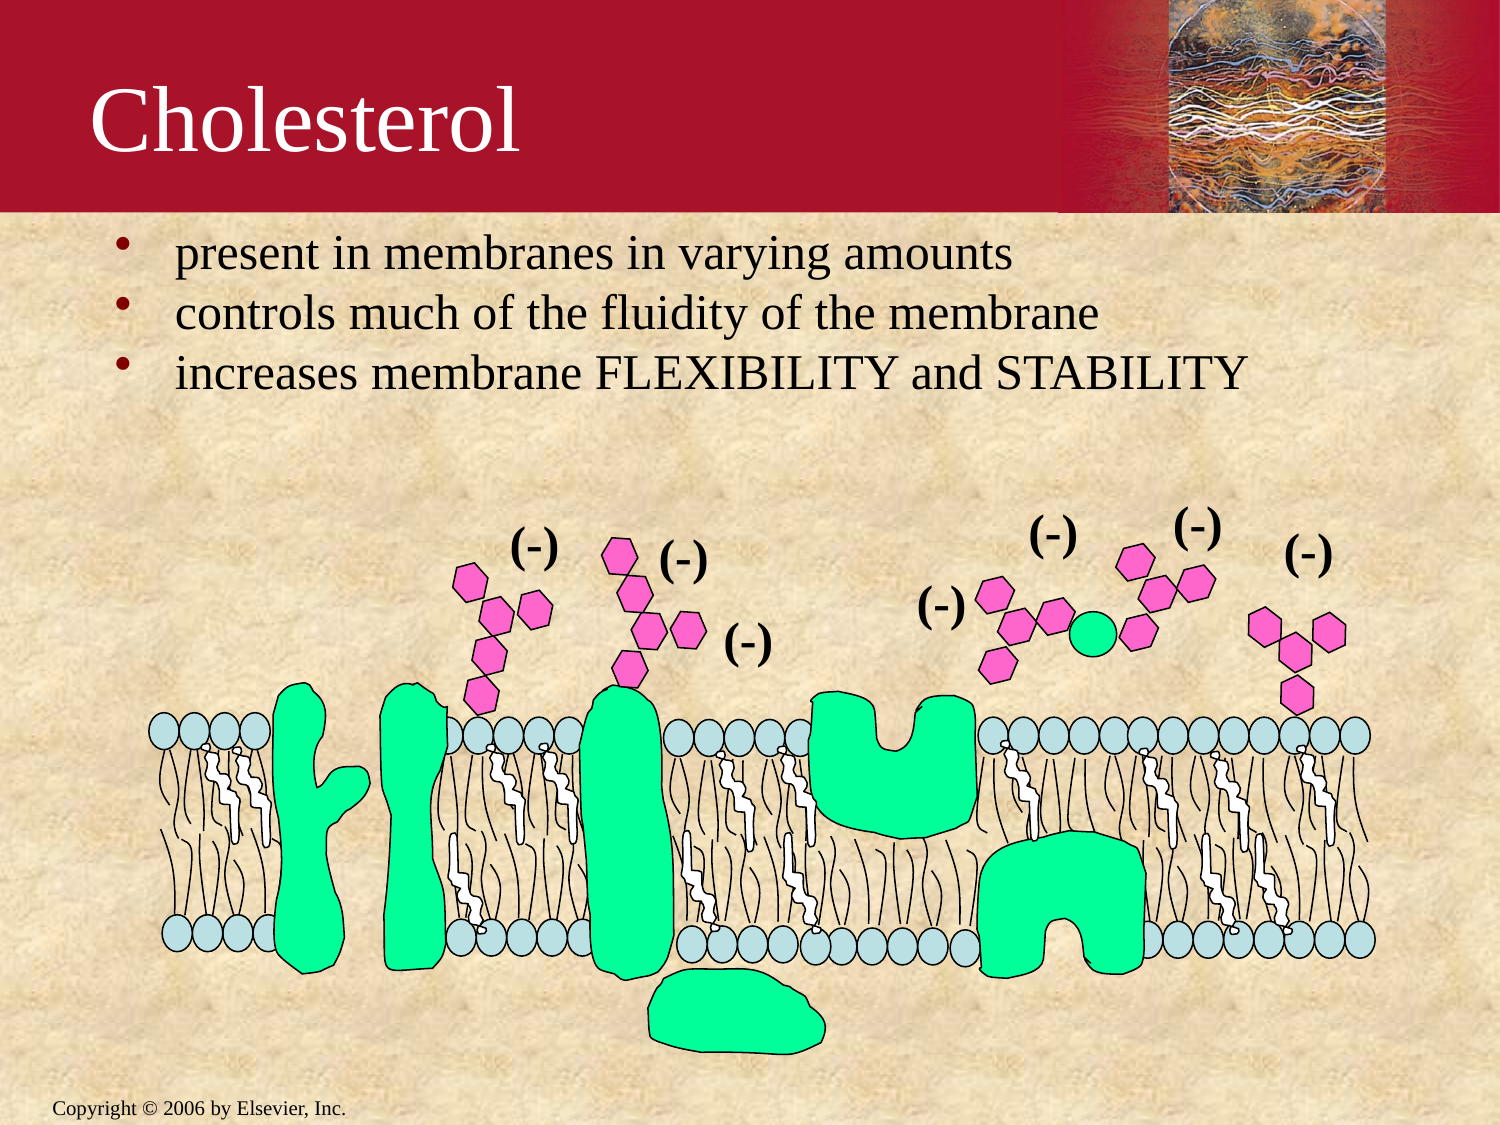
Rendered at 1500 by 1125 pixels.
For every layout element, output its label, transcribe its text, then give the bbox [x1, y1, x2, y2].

text_box [1283, 929, 1293, 935]
text_box [1127, 717, 1158, 754]
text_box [1323, 839, 1345, 922]
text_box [504, 833, 537, 920]
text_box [1104, 755, 1125, 845]
text_box [950, 934, 980, 967]
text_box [567, 830, 589, 920]
text_box [1144, 929, 1163, 959]
text_box [540, 753, 548, 836]
text_box [715, 751, 755, 832]
text_box (-) [901, 562, 971, 638]
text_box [451, 564, 554, 714]
text_box [887, 932, 918, 965]
text_box [212, 845, 220, 916]
text_box (-) [1013, 492, 1109, 542]
text_box [476, 927, 507, 957]
text_box [725, 789, 737, 835]
text_box [513, 753, 523, 796]
text_box [199, 841, 207, 916]
text_box [567, 927, 591, 957]
text_box [1210, 751, 1220, 758]
text_box [539, 743, 579, 829]
text_box [1163, 929, 1194, 959]
text_box [1038, 717, 1069, 755]
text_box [1040, 758, 1062, 841]
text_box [1129, 755, 1151, 838]
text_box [210, 749, 244, 837]
text_box [680, 758, 690, 831]
text_box [1353, 756, 1366, 830]
text_box [1188, 717, 1219, 754]
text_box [710, 839, 732, 921]
text_box [459, 723, 463, 748]
text_box [486, 744, 526, 831]
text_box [1154, 755, 1187, 838]
text_box [1193, 929, 1224, 959]
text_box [672, 835, 705, 923]
text_box [978, 717, 1008, 755]
text_box [978, 845, 1145, 979]
text_box [777, 746, 795, 758]
picture [0, 0, 1500, 1125]
text_box [676, 931, 708, 963]
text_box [921, 836, 943, 927]
text_box [537, 926, 568, 957]
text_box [976, 543, 1215, 685]
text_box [761, 759, 782, 835]
text_box [474, 924, 487, 934]
text_box [239, 712, 263, 748]
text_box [158, 749, 180, 839]
text_box [1254, 927, 1285, 959]
text_box [1309, 717, 1340, 755]
text_box [1294, 755, 1304, 833]
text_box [464, 754, 497, 836]
text_box [918, 934, 949, 965]
text_box [1068, 717, 1099, 755]
text_box [555, 792, 566, 830]
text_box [1193, 834, 1227, 921]
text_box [829, 835, 851, 926]
text_box [163, 847, 175, 914]
text_box (-) [708, 599, 789, 675]
text_box [253, 924, 263, 951]
text_box [1229, 928, 1239, 935]
text_box [1099, 717, 1129, 754]
text_box [462, 722, 493, 753]
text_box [1348, 832, 1370, 922]
text_box [523, 721, 554, 755]
text_box [663, 719, 694, 757]
text_box Cholesterol [74, 50, 613, 178]
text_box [542, 837, 564, 920]
text_box [1284, 929, 1315, 959]
text_box [1158, 717, 1188, 754]
text_box [1345, 928, 1376, 959]
text_box [693, 719, 724, 757]
text_box [1139, 748, 1149, 754]
text_box [201, 743, 211, 750]
text_box [209, 712, 240, 748]
text_box [1309, 785, 1316, 830]
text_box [1189, 755, 1211, 833]
text_box [1279, 717, 1310, 755]
text_box [857, 934, 888, 965]
text_box [1284, 755, 1295, 812]
text_box [223, 914, 254, 952]
text_box [1296, 745, 1336, 838]
text_box (-) [1158, 483, 1239, 559]
text_box [808, 691, 976, 839]
text_box (-) [494, 504, 575, 580]
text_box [184, 749, 205, 832]
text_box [892, 842, 914, 925]
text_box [804, 843, 826, 926]
text_box [579, 690, 674, 981]
text_box [559, 753, 564, 773]
text_box [1336, 755, 1347, 832]
text_box [572, 755, 583, 829]
text_box [724, 719, 755, 757]
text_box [1232, 837, 1254, 920]
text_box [739, 833, 761, 924]
text_box [554, 717, 583, 755]
text_box [711, 760, 719, 837]
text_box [1261, 832, 1282, 922]
text_box [192, 914, 223, 952]
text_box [854, 838, 887, 926]
text_box [707, 929, 738, 963]
text_box (-) [1268, 511, 1349, 587]
text_box [812, 797, 817, 841]
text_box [763, 836, 796, 924]
text_box [148, 712, 179, 749]
text_box [459, 925, 477, 957]
text_box [233, 859, 244, 916]
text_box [786, 759, 808, 842]
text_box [945, 839, 978, 927]
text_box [1167, 832, 1189, 922]
text_box [742, 760, 750, 799]
text_box [181, 841, 192, 916]
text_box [975, 756, 1009, 844]
text_box [1224, 928, 1254, 959]
text_box [224, 845, 234, 916]
text_box [647, 968, 826, 1055]
text_box [754, 719, 785, 757]
text_box [698, 760, 705, 835]
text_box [1247, 591, 1350, 702]
text_box [670, 758, 681, 814]
text_box (-) [643, 517, 724, 593]
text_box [600, 533, 703, 683]
text_box [800, 933, 831, 965]
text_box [480, 830, 502, 920]
text_box [1000, 740, 1019, 756]
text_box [250, 828, 263, 915]
text_box [1248, 717, 1279, 754]
text_box [162, 914, 193, 952]
text_box [179, 712, 210, 748]
text_box [507, 927, 537, 957]
text_box [768, 930, 799, 963]
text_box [1067, 757, 1100, 845]
text_box [784, 719, 811, 757]
text_box [504, 753, 511, 774]
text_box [246, 749, 263, 827]
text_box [1285, 834, 1318, 922]
text_box [528, 753, 535, 829]
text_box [1245, 756, 1278, 837]
text_box [1218, 717, 1249, 755]
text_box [459, 835, 473, 918]
text_box [1008, 717, 1039, 755]
text_box [1340, 717, 1371, 755]
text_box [268, 680, 454, 981]
text_box present in membranes in varying amounts controls much of the fluidity of the membrane increases membrane FLEXIBILITY and STABILITY [99, 212, 1268, 408]
text_box [737, 930, 768, 963]
text_box [829, 933, 857, 965]
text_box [1011, 756, 1033, 846]
text_box [1314, 927, 1345, 959]
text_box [1218, 757, 1240, 836]
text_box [1142, 839, 1163, 922]
text_box [493, 722, 524, 754]
